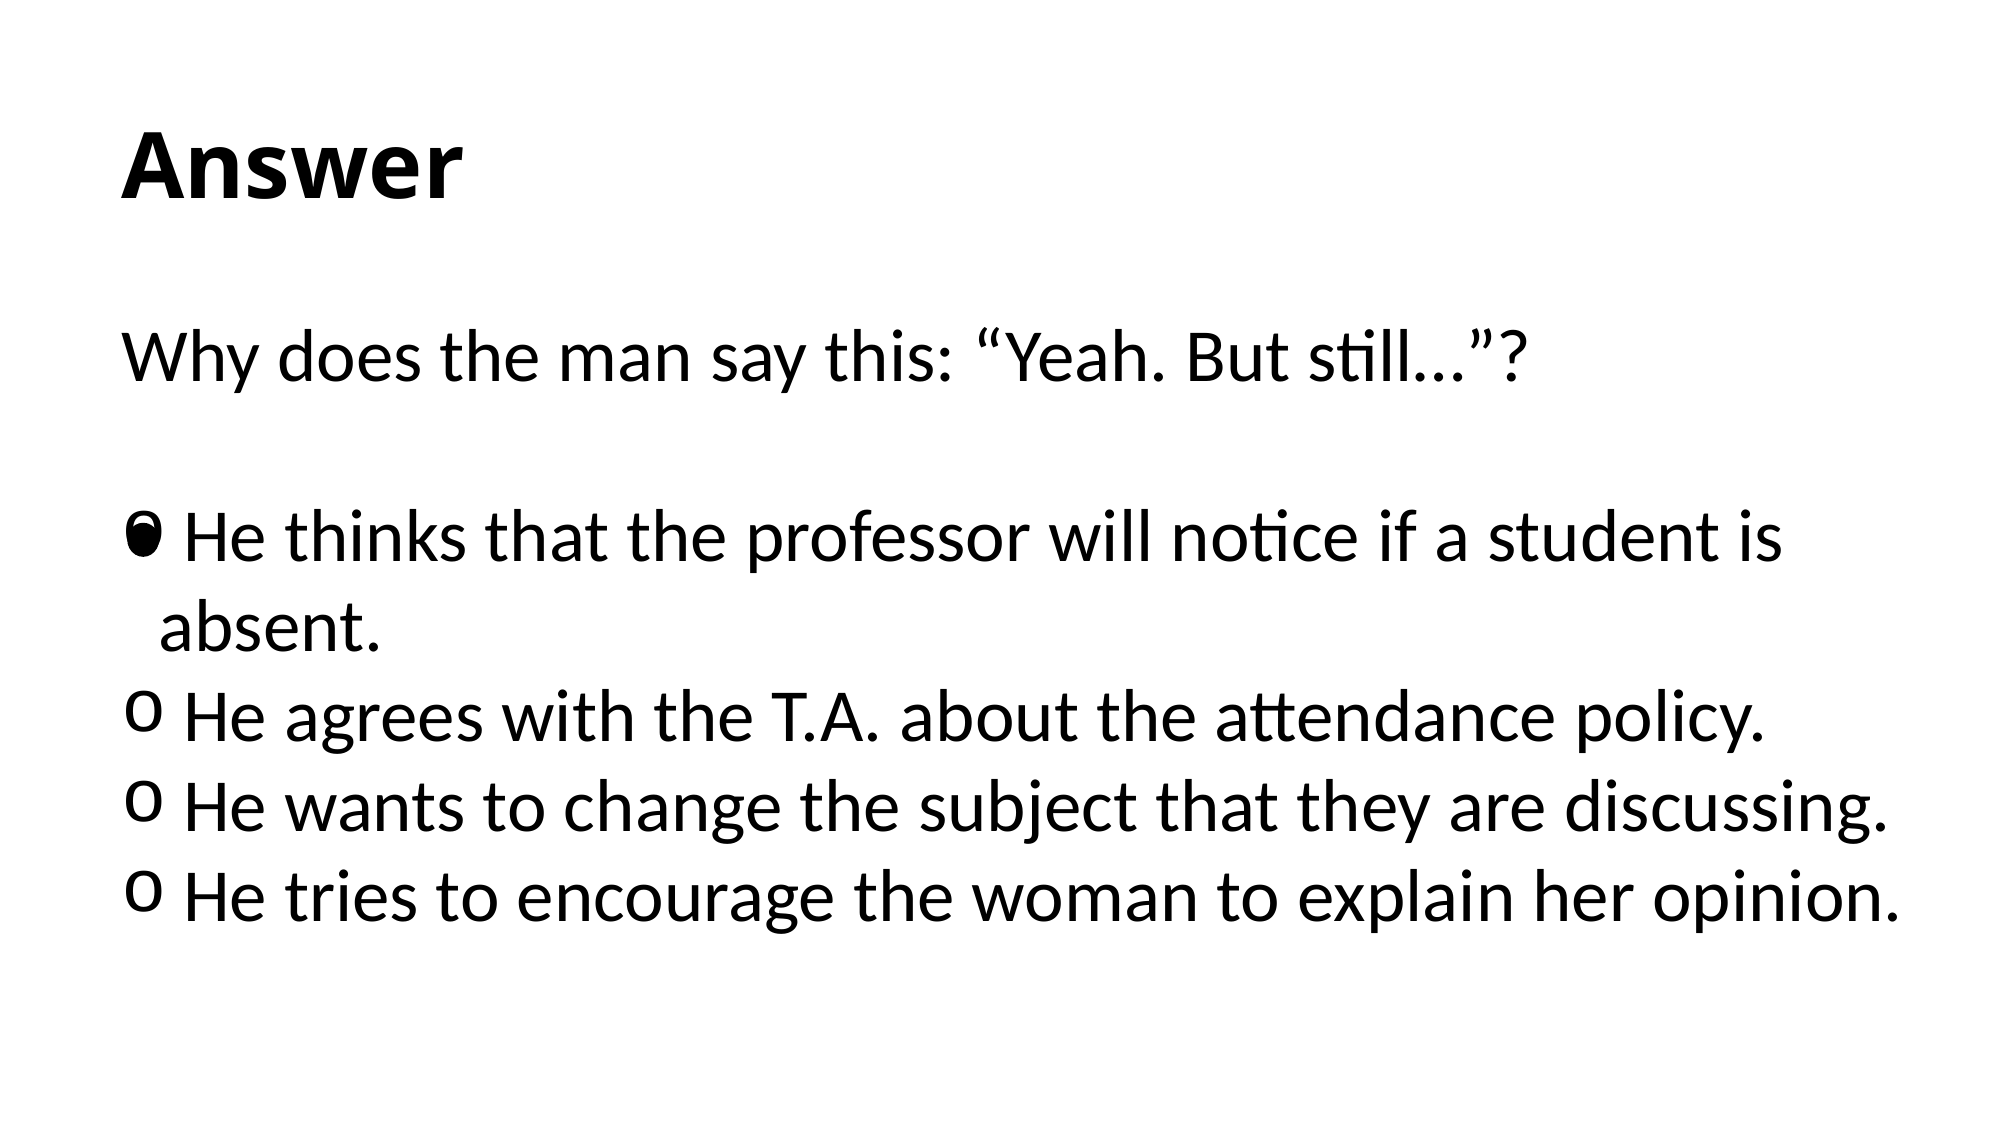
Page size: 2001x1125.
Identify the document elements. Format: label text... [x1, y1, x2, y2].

title Answer [106, 59, 1863, 278]
list Why does the man say this: “Yeah. But still…”? He thinks that the professor will notice if a student is absent. He agrees with the T.A. about the attendance policy. He wants to change the subject that they are discussing. He tries to encourage the woman to explain her opinion. [106, 299, 1923, 1014]
text_box [126, 521, 161, 558]
